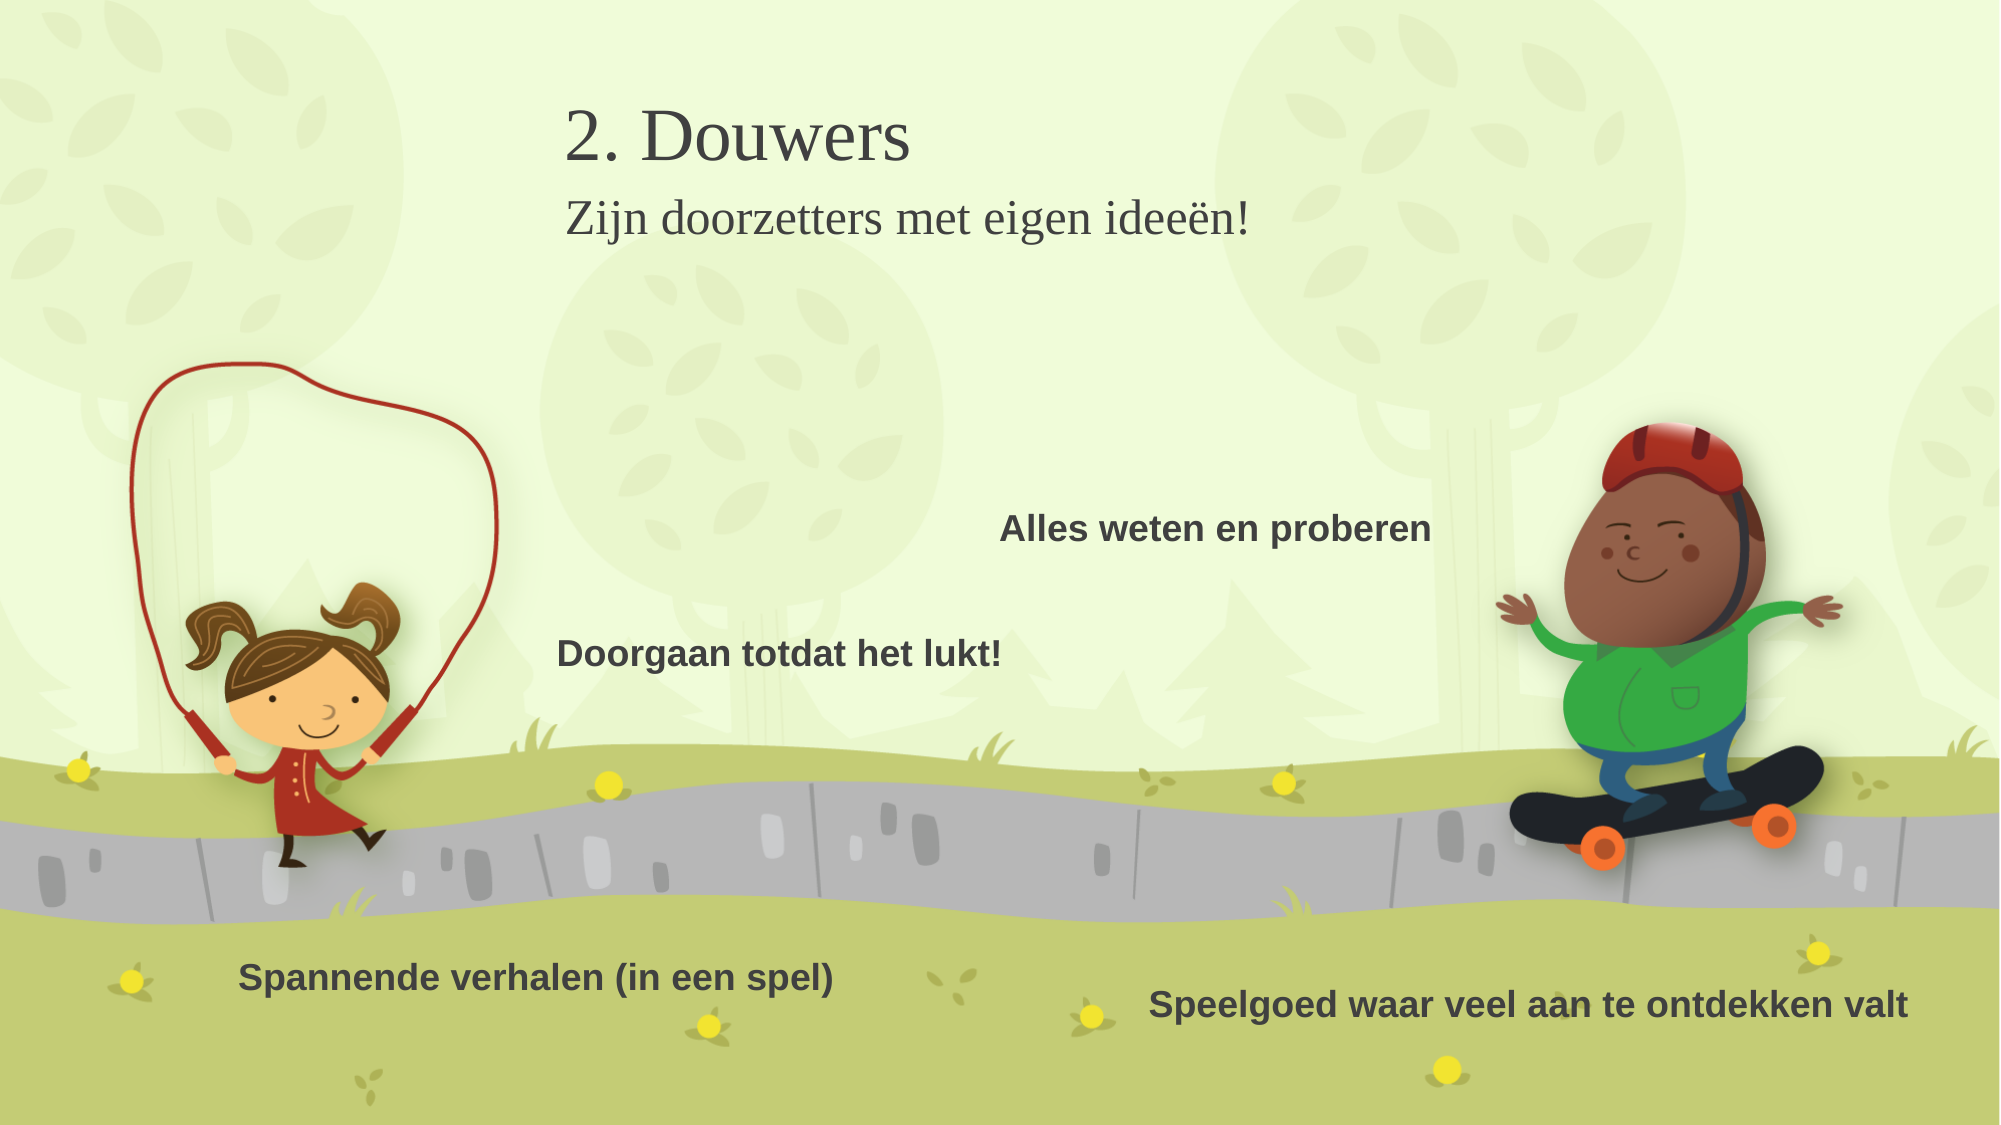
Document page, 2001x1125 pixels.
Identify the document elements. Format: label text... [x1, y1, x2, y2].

picture [0, 0, 2000, 1125]
list Zijn doorzetters met eigen ideeën! [549, 184, 1450, 335]
text_box Alles weten en proberen [984, 496, 1448, 556]
text_box Doorgaan totdat het lukt! [541, 621, 1018, 682]
text_box Spannende verhalen (in een spel) [223, 945, 850, 1006]
text_box Speelgoed waar veel aan te ontdekken valt [1133, 972, 1925, 1033]
title 2. Douwers [549, 87, 1750, 185]
